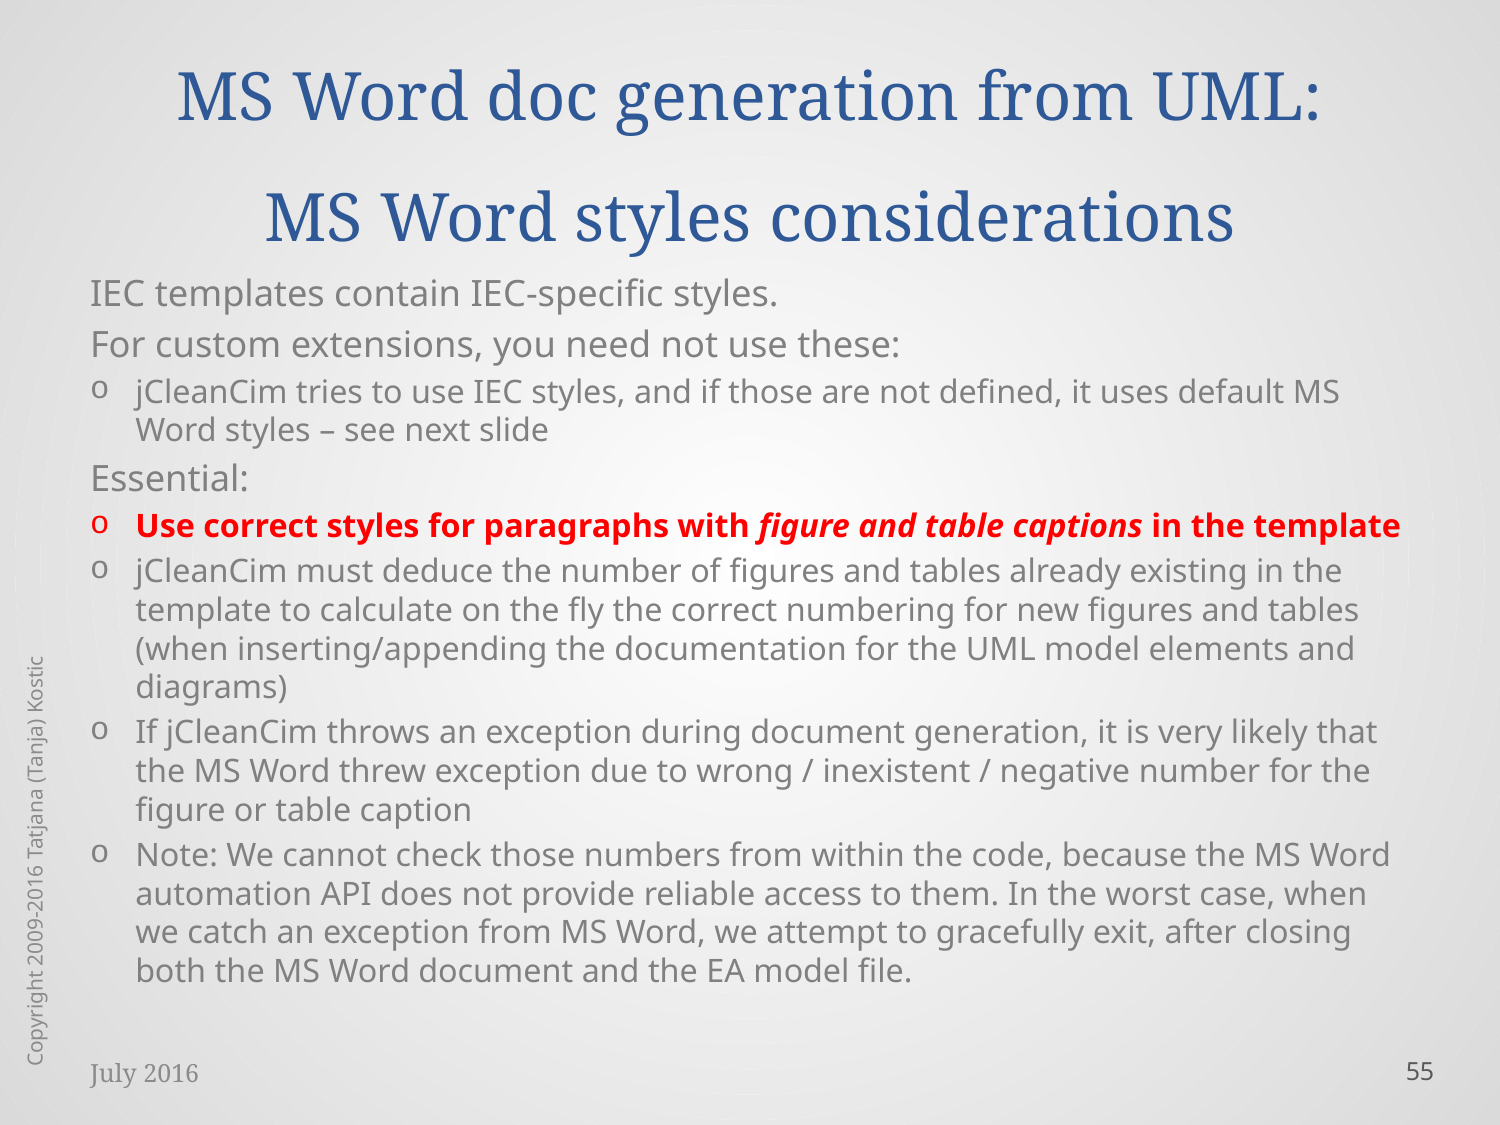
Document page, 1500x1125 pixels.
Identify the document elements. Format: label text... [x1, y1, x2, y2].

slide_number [75, 1042, 313, 1103]
footer Copyright 2009-2016 Tatjana (Tanja) Kostic [18, 621, 54, 1101]
list IEC templates contain IEC-specific styles. For custom extensions, you need not use these: jCleanCim tries to use IEC styles, and if those are not defined, it uses default MS Word styles – see next slide Essential: Use correct styles for paragraphs with figure and table captions in the template jCleanCim must deduce the number of figures and tables already existing in the template to calculate on the fly the correct numbering for new figures and tables (when inserting/appending the documentation for the UML model elements and diagrams) If jCleanCim throws an exception during document generation, it is very likely that the MS Word threw exception due to wrong / inexistent / negative number for the figure or table caption Note: We cannot check those numbers from within the code, because the MS Word automation API does not provide reliable access to them. In the worst case, when we catch an exception from MS Word, we attempt to gracefully exit, after closing both the MS Word document and the EA model file. [75, 262, 1425, 1005]
title MS Word doc generation from UML: MS Word styles considerations [75, 0, 1425, 262]
slide_number 55 [1401, 1042, 1494, 1103]
